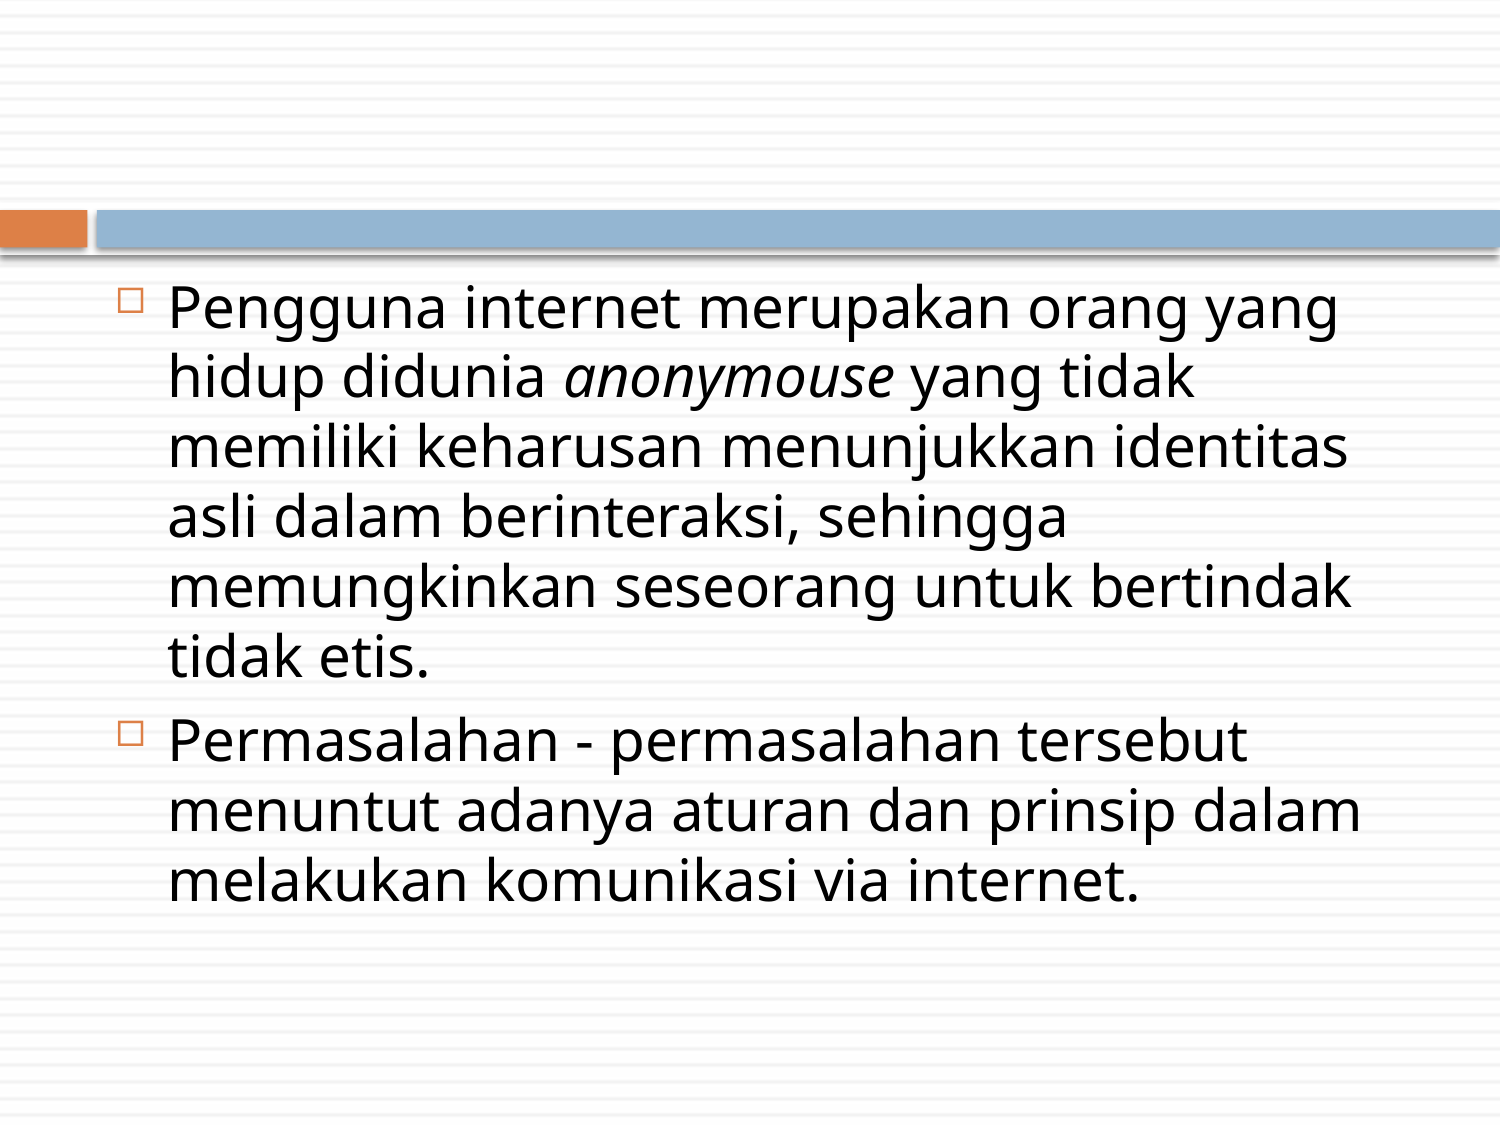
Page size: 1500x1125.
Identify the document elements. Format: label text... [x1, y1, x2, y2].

list Pengguna internet merupakan orang yang hidup didunia anonymouse yang tidak memiliki keharusan menunjukkan identitas asli dalam berinteraksi, sehingga memungkinkan seseorang untuk bertindak tidak etis. Permasalahan - permasalahan tersebut menuntut adanya aturan dan prinsip dalam melakukan komunikasi via internet. [100, 262, 1438, 1000]
